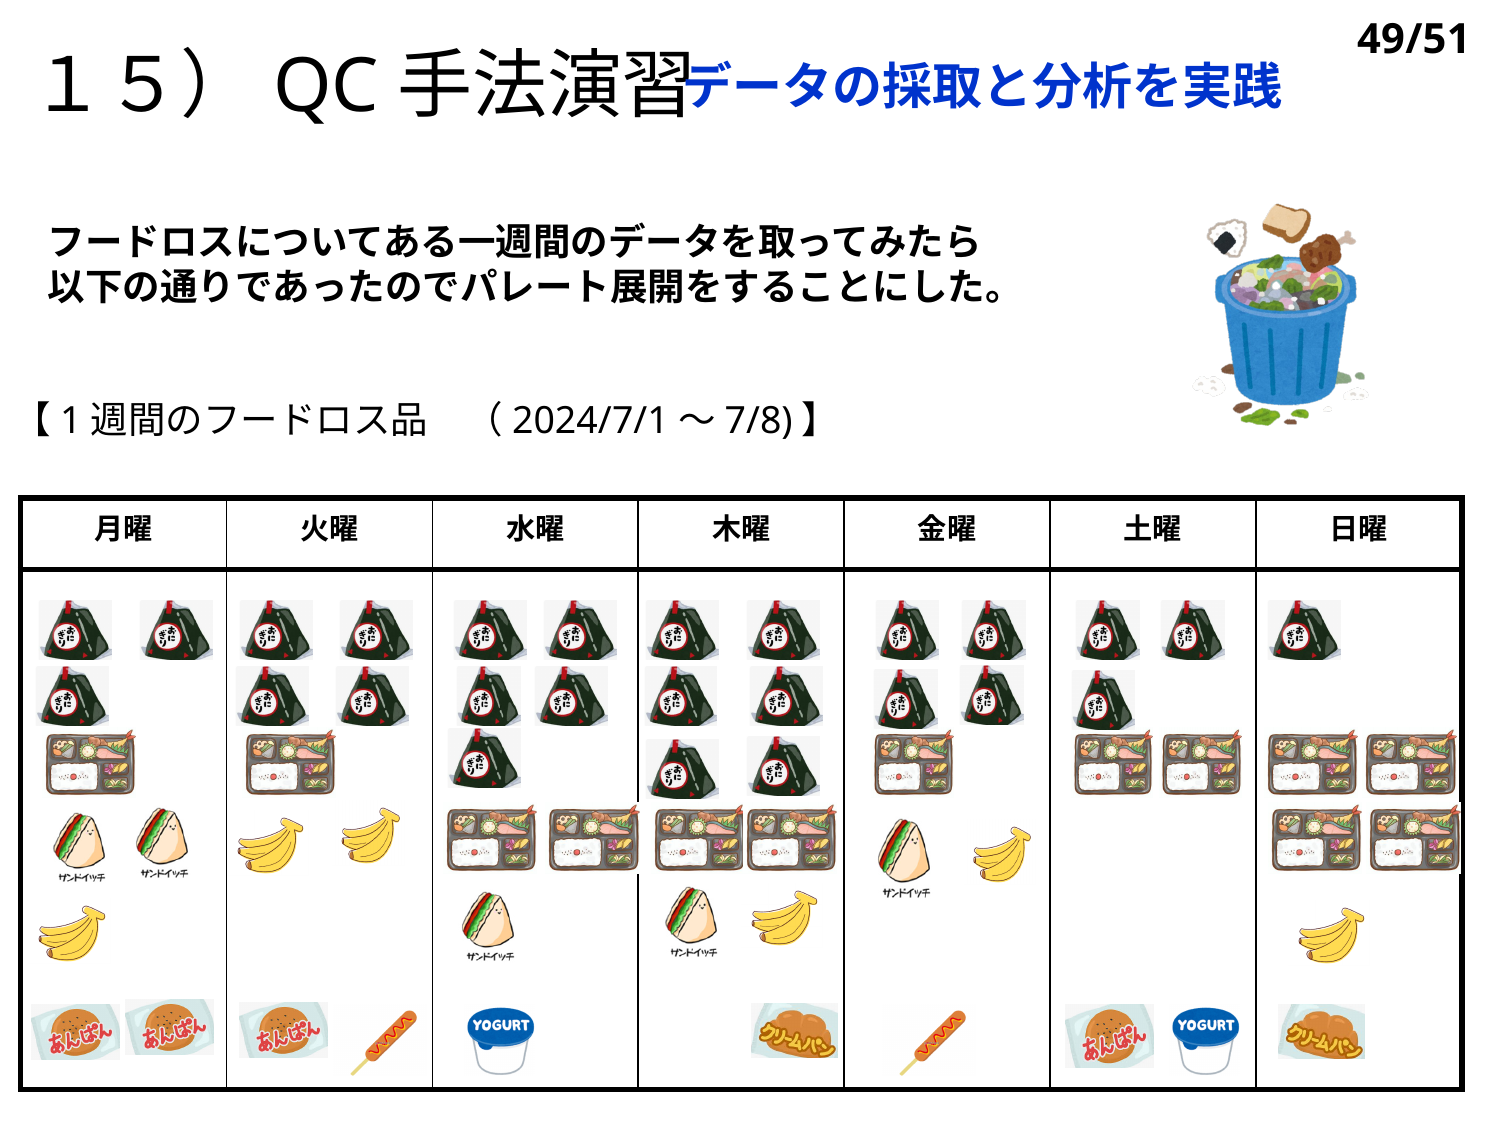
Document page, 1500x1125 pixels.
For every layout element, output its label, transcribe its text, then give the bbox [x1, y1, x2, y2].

table_cell [1051, 572, 1255, 1087]
table_header 火曜 [227, 501, 432, 567]
picture [961, 600, 1026, 660]
picture [545, 802, 640, 874]
picture [447, 888, 525, 967]
picture [882, 1004, 976, 1076]
picture [749, 666, 823, 726]
table_cell [845, 572, 1049, 1087]
picture [239, 600, 313, 660]
picture [863, 815, 941, 906]
picture [534, 666, 608, 726]
picture [456, 666, 521, 726]
picture [42, 727, 136, 798]
table_header 水曜 [433, 501, 637, 567]
picture [1288, 900, 1370, 966]
table_header 日曜 [1257, 501, 1459, 567]
text_box 【1週間のフードロス品 （2024/7/1～7/8)】 [0, 388, 1006, 449]
picture [1278, 1004, 1365, 1059]
picture [643, 666, 717, 726]
picture [543, 600, 617, 660]
picture [1267, 802, 1362, 874]
picture [964, 819, 1036, 885]
picture [39, 809, 116, 888]
picture [1075, 600, 1140, 660]
picture [871, 669, 954, 798]
picture [31, 1004, 120, 1060]
picture [227, 810, 309, 876]
picture [651, 883, 728, 963]
picture [1267, 600, 1341, 660]
picture [1264, 727, 1358, 798]
text_box データの採取と分析を実践 [667, 46, 1500, 122]
table_cell [227, 572, 432, 1087]
picture [1362, 727, 1457, 798]
picture [750, 1003, 838, 1058]
picture [1169, 176, 1394, 433]
text_box フードロスについてある一週間のデータを取ってみたら 以下の通りであったのでパレート展開をすることにした。 [33, 210, 1169, 316]
picture [235, 666, 309, 726]
picture [959, 665, 1024, 725]
text_box 49/51 [1357, 18, 1500, 62]
picture [453, 600, 527, 660]
picture [464, 1004, 535, 1076]
picture [332, 800, 405, 866]
picture [138, 600, 213, 660]
picture [335, 666, 409, 726]
picture [339, 600, 413, 660]
picture [645, 739, 719, 799]
picture [645, 600, 719, 660]
picture [447, 728, 521, 788]
table_header 木曜 [639, 501, 843, 567]
picture [239, 1002, 328, 1058]
table_cell [433, 572, 637, 1087]
picture [121, 804, 199, 884]
picture [1065, 1004, 1154, 1068]
picture [1159, 727, 1242, 798]
picture [875, 600, 939, 660]
picture [746, 600, 820, 660]
picture [746, 736, 820, 796]
picture [38, 600, 112, 660]
table_header 土曜 [1051, 501, 1255, 567]
picture [443, 802, 537, 874]
table_header 月曜 [23, 501, 226, 567]
table_header 金曜 [845, 501, 1049, 567]
picture [1366, 802, 1461, 874]
picture [35, 666, 109, 726]
picture [651, 802, 837, 874]
picture [242, 727, 336, 798]
picture [125, 999, 214, 1055]
table_cell [23, 572, 226, 1087]
picture [1160, 600, 1225, 660]
text_box １５）QC手法演習 [28, 19, 1319, 127]
table_cell [1257, 572, 1459, 1087]
picture [28, 898, 111, 964]
picture [1169, 1004, 1240, 1076]
picture [741, 883, 823, 948]
picture [1071, 670, 1153, 798]
picture [333, 1004, 427, 1076]
table_cell [639, 572, 843, 1087]
